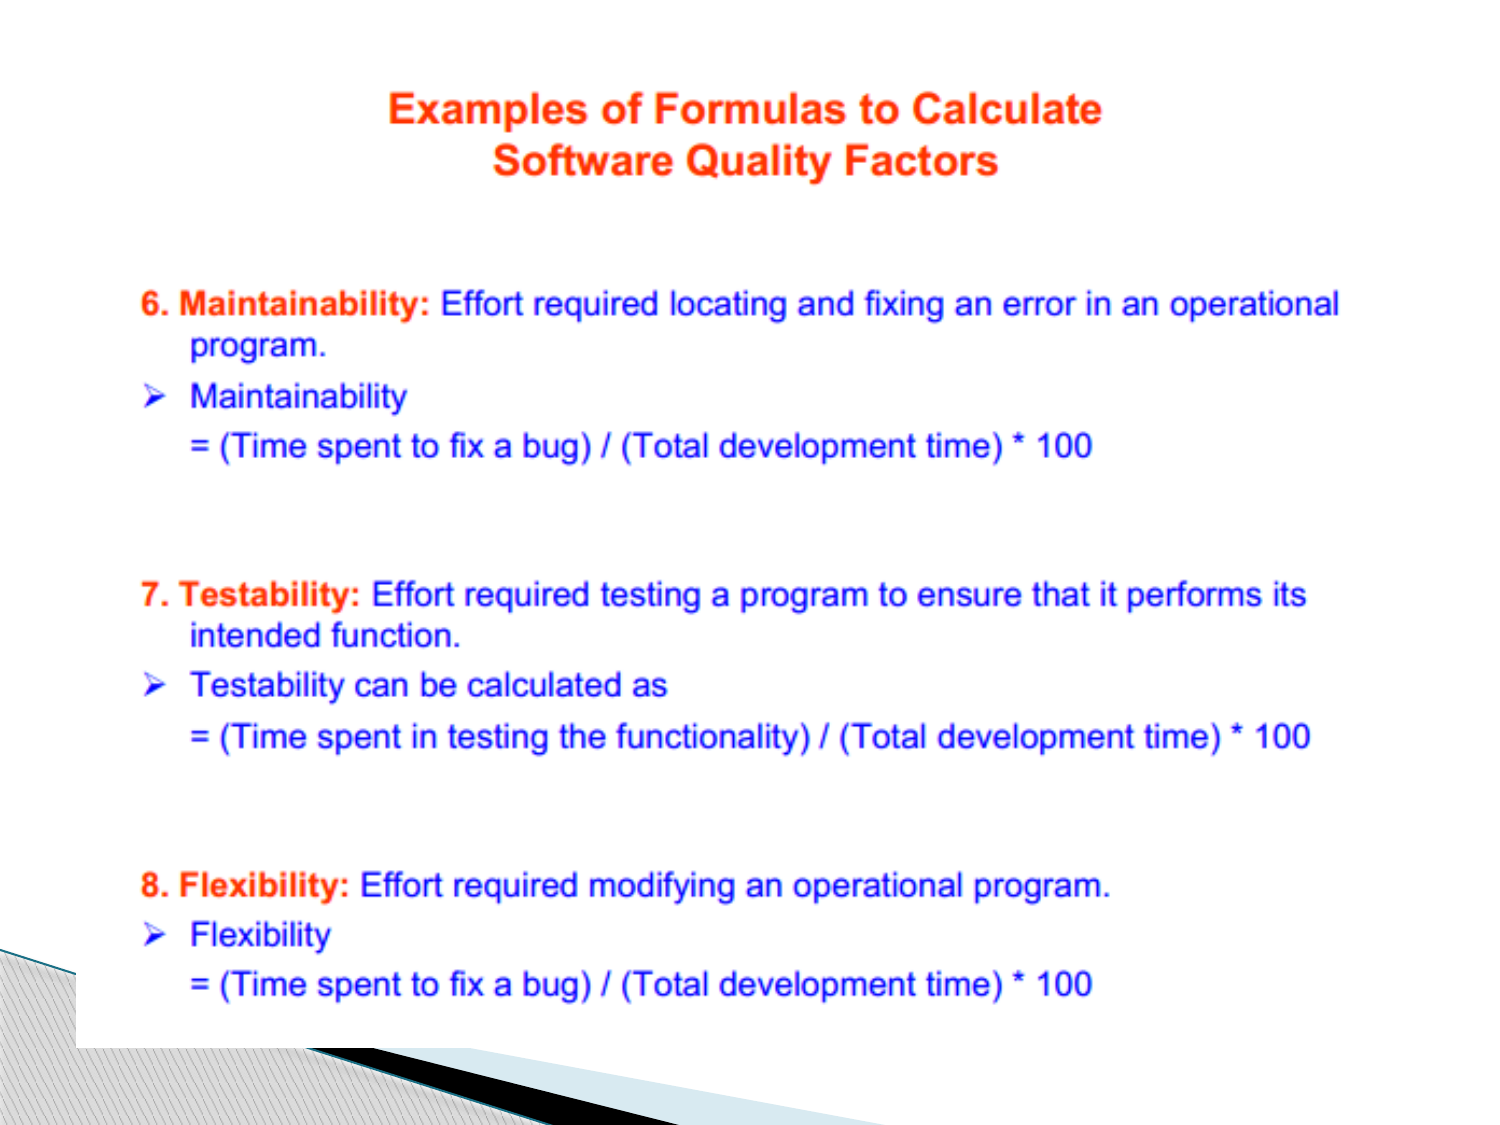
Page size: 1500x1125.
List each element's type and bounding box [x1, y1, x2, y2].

picture [76, 66, 1433, 1049]
